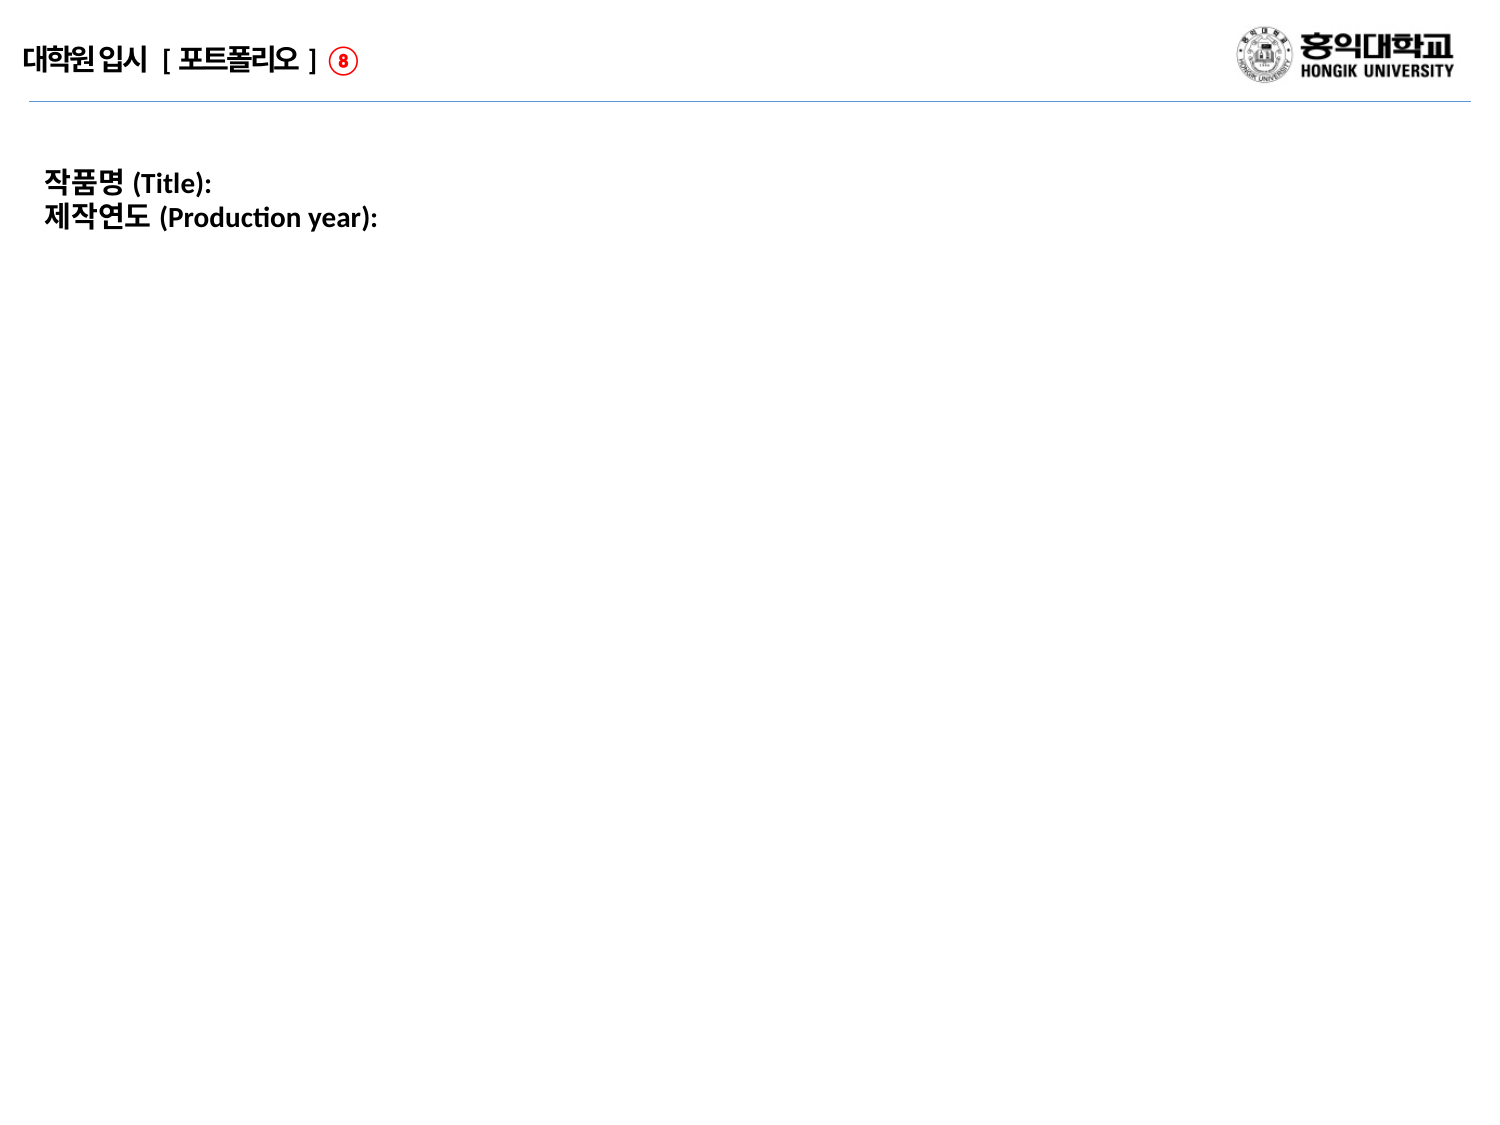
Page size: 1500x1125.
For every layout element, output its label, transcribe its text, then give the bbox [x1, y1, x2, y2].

text_box 작품명(Title): 제작연도(Production year): [29, 156, 687, 242]
text_box 대학원 입시 [포트폴리오] ⑧ [9, 33, 380, 84]
picture [1210, 17, 1481, 94]
